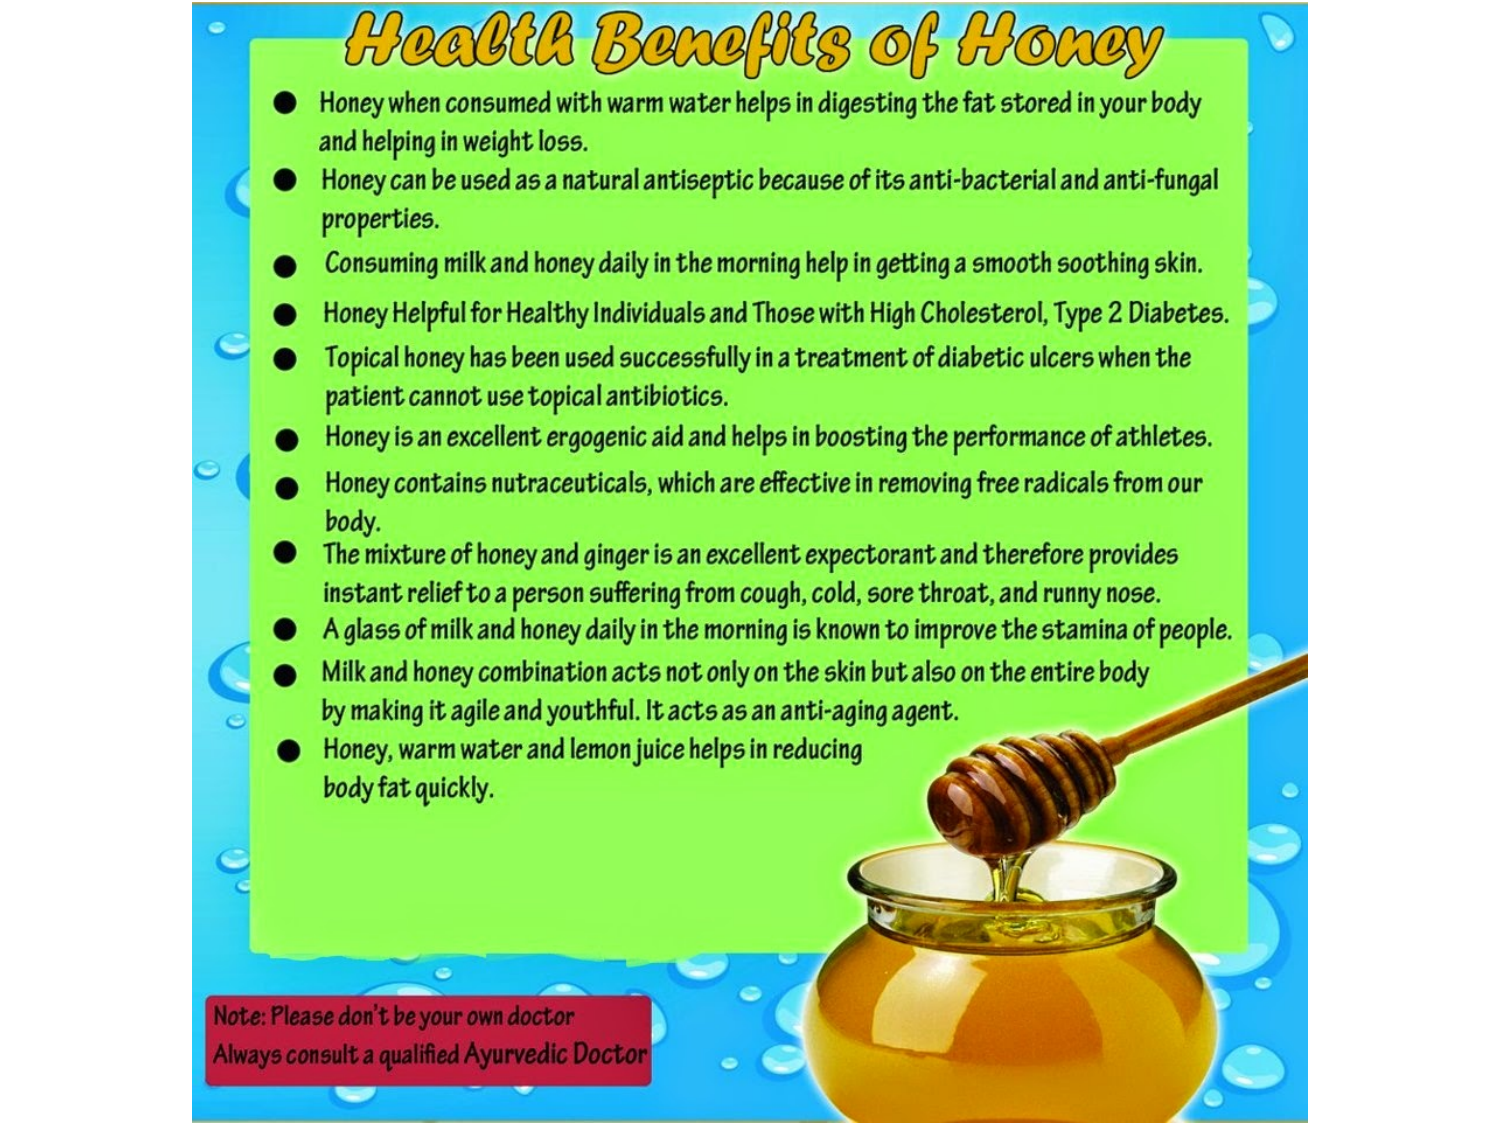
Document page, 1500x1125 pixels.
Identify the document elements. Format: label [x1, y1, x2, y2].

picture [192, 2, 1308, 1123]
